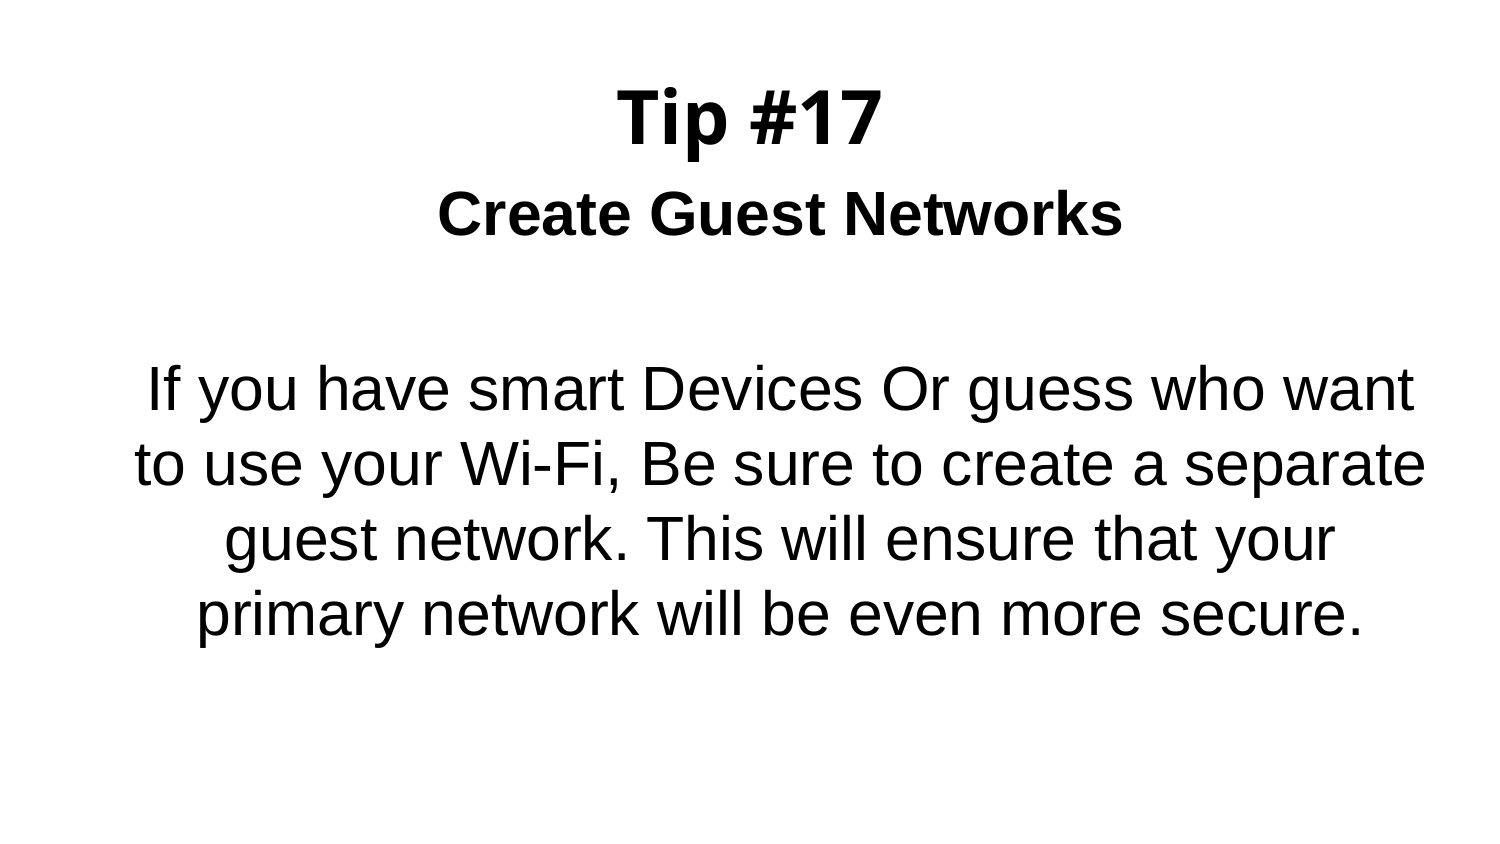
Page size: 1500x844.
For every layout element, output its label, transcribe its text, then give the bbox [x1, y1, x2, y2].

title Tip #17 [75, 33, 1425, 175]
list Create Guest Networks If you have smart Devices Or guess who want to use your Wi-Fi, Be sure to create a separate guest network. This will ensure that your primary network will be even more secure. [106, 70, 1457, 754]
